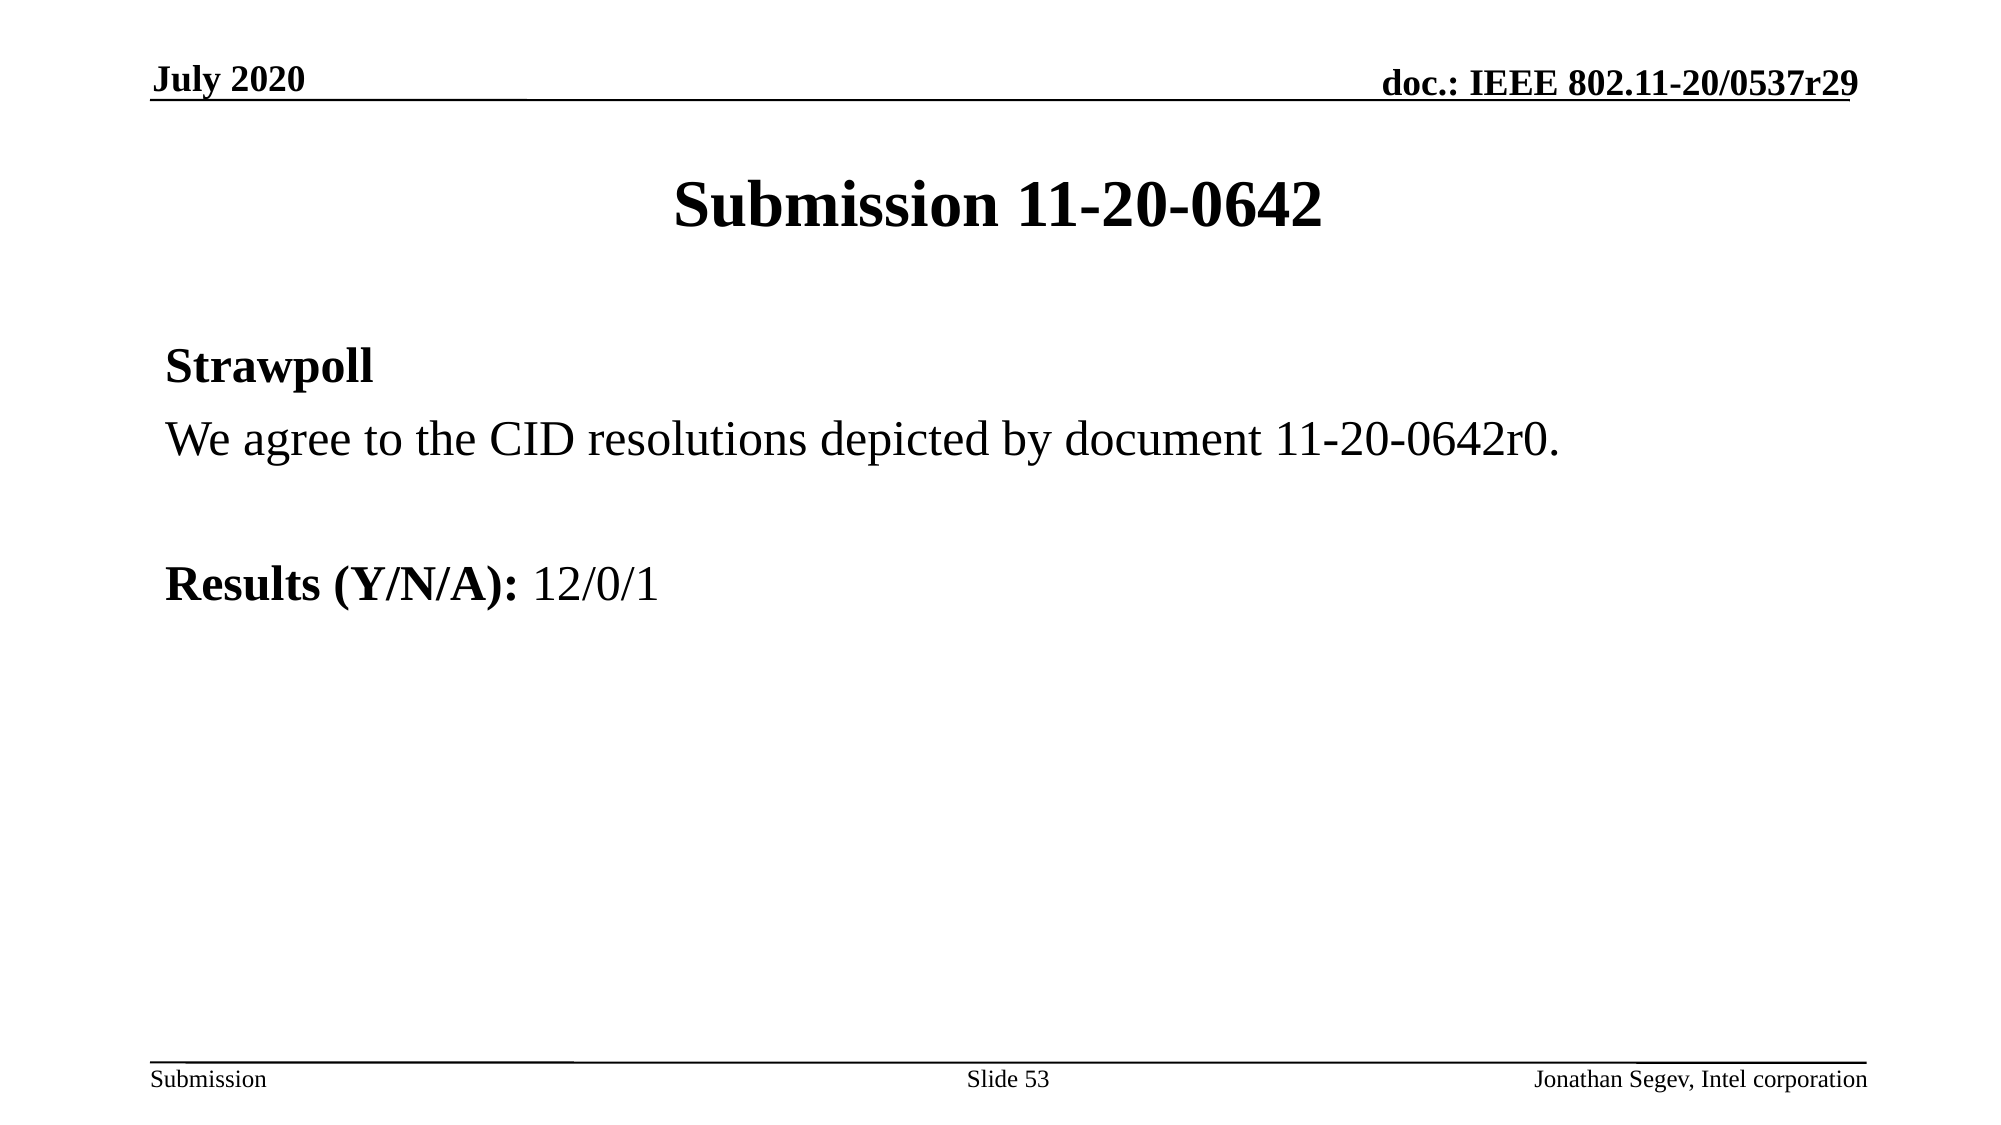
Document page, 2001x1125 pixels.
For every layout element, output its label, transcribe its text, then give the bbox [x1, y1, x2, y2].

footer Jonathan Segev, Intel corporation [1171, 1061, 1869, 1093]
title Submission 11-20-0642 [149, 112, 1850, 288]
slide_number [152, 54, 563, 100]
slide_number Slide 53 [950, 1061, 1067, 1123]
list Strawpoll We agree to the CID resolutions depicted by document 11-20-0642r0. Results (Y/N/A): 12/0/1 [149, 324, 1850, 1000]
